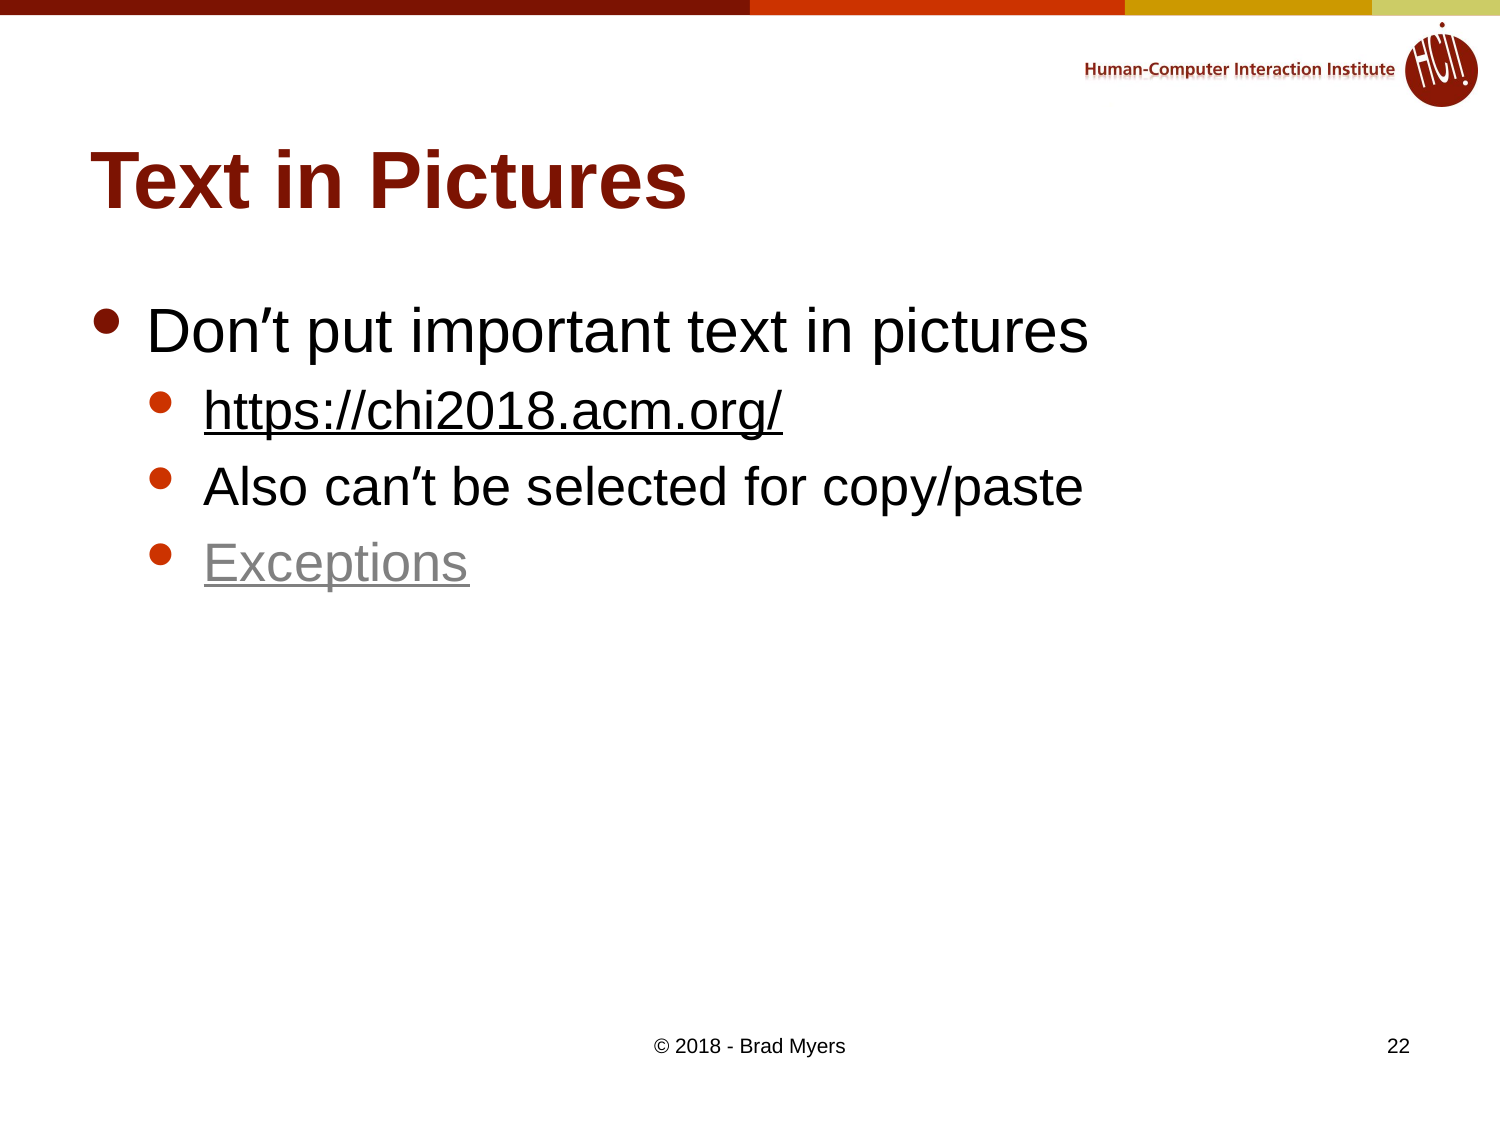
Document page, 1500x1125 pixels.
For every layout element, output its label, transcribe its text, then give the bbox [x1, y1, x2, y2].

footer © 2018 - Brad Myers [512, 1024, 988, 1101]
picture [1313, 22, 1478, 107]
list Don’t put important text in pictures https://chi2018.acm.org/ Also can’t be selected for copy/paste Exceptions [74, 281, 1426, 1006]
slide_number 22 [1074, 1024, 1426, 1101]
title Text in Pictures [74, 19, 1313, 233]
